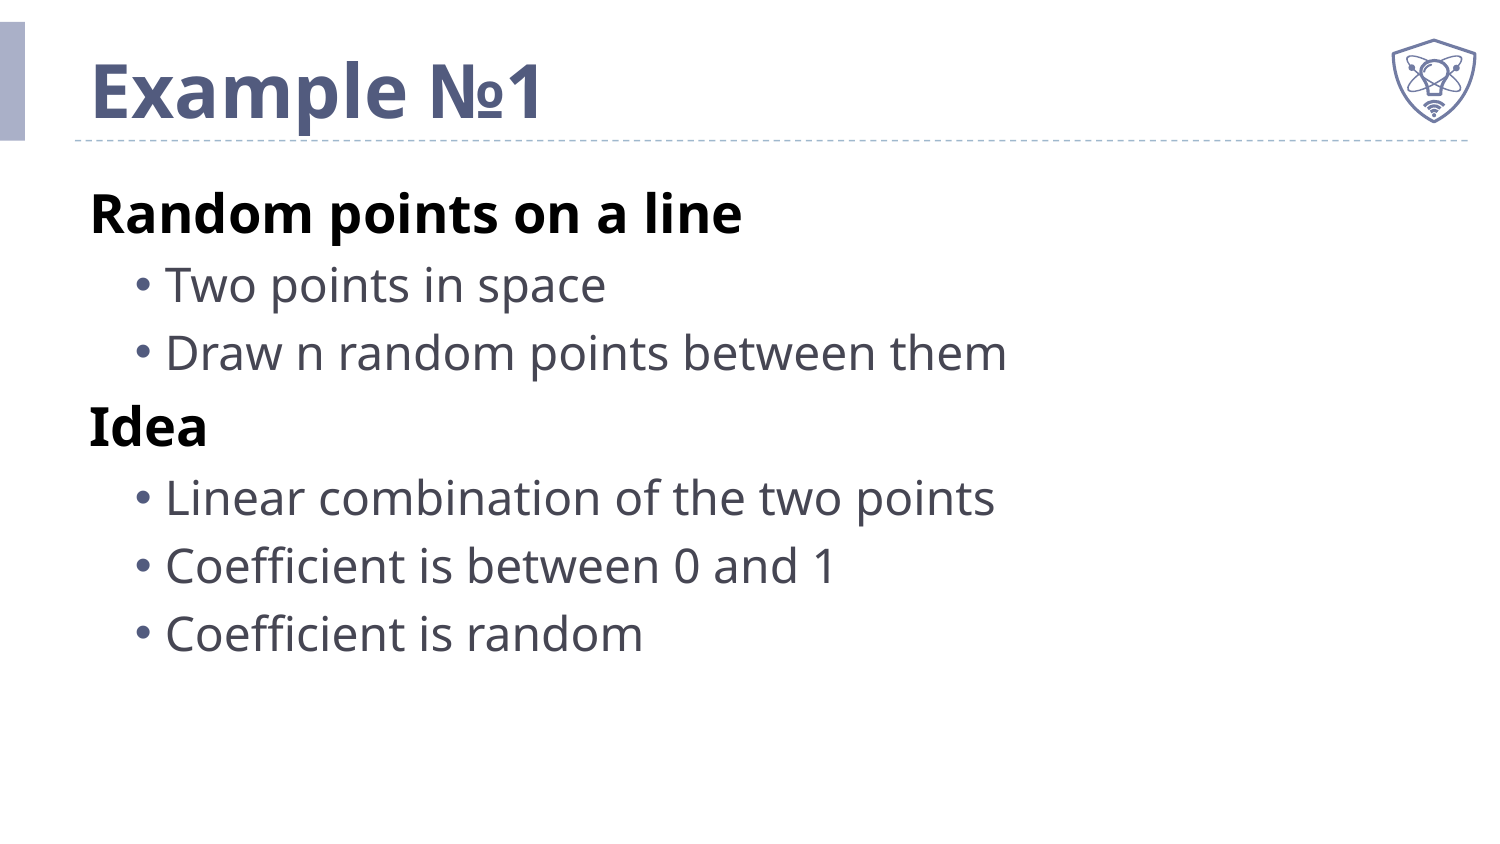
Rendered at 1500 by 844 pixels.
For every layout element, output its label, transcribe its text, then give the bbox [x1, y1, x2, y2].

list Random points on a line Two points in space Draw n random points between them Idea Linear combination of the two points Coefficient is between 0 and 1 Coefficient is random [75, 171, 1475, 835]
title Example №1 [75, 18, 1475, 141]
